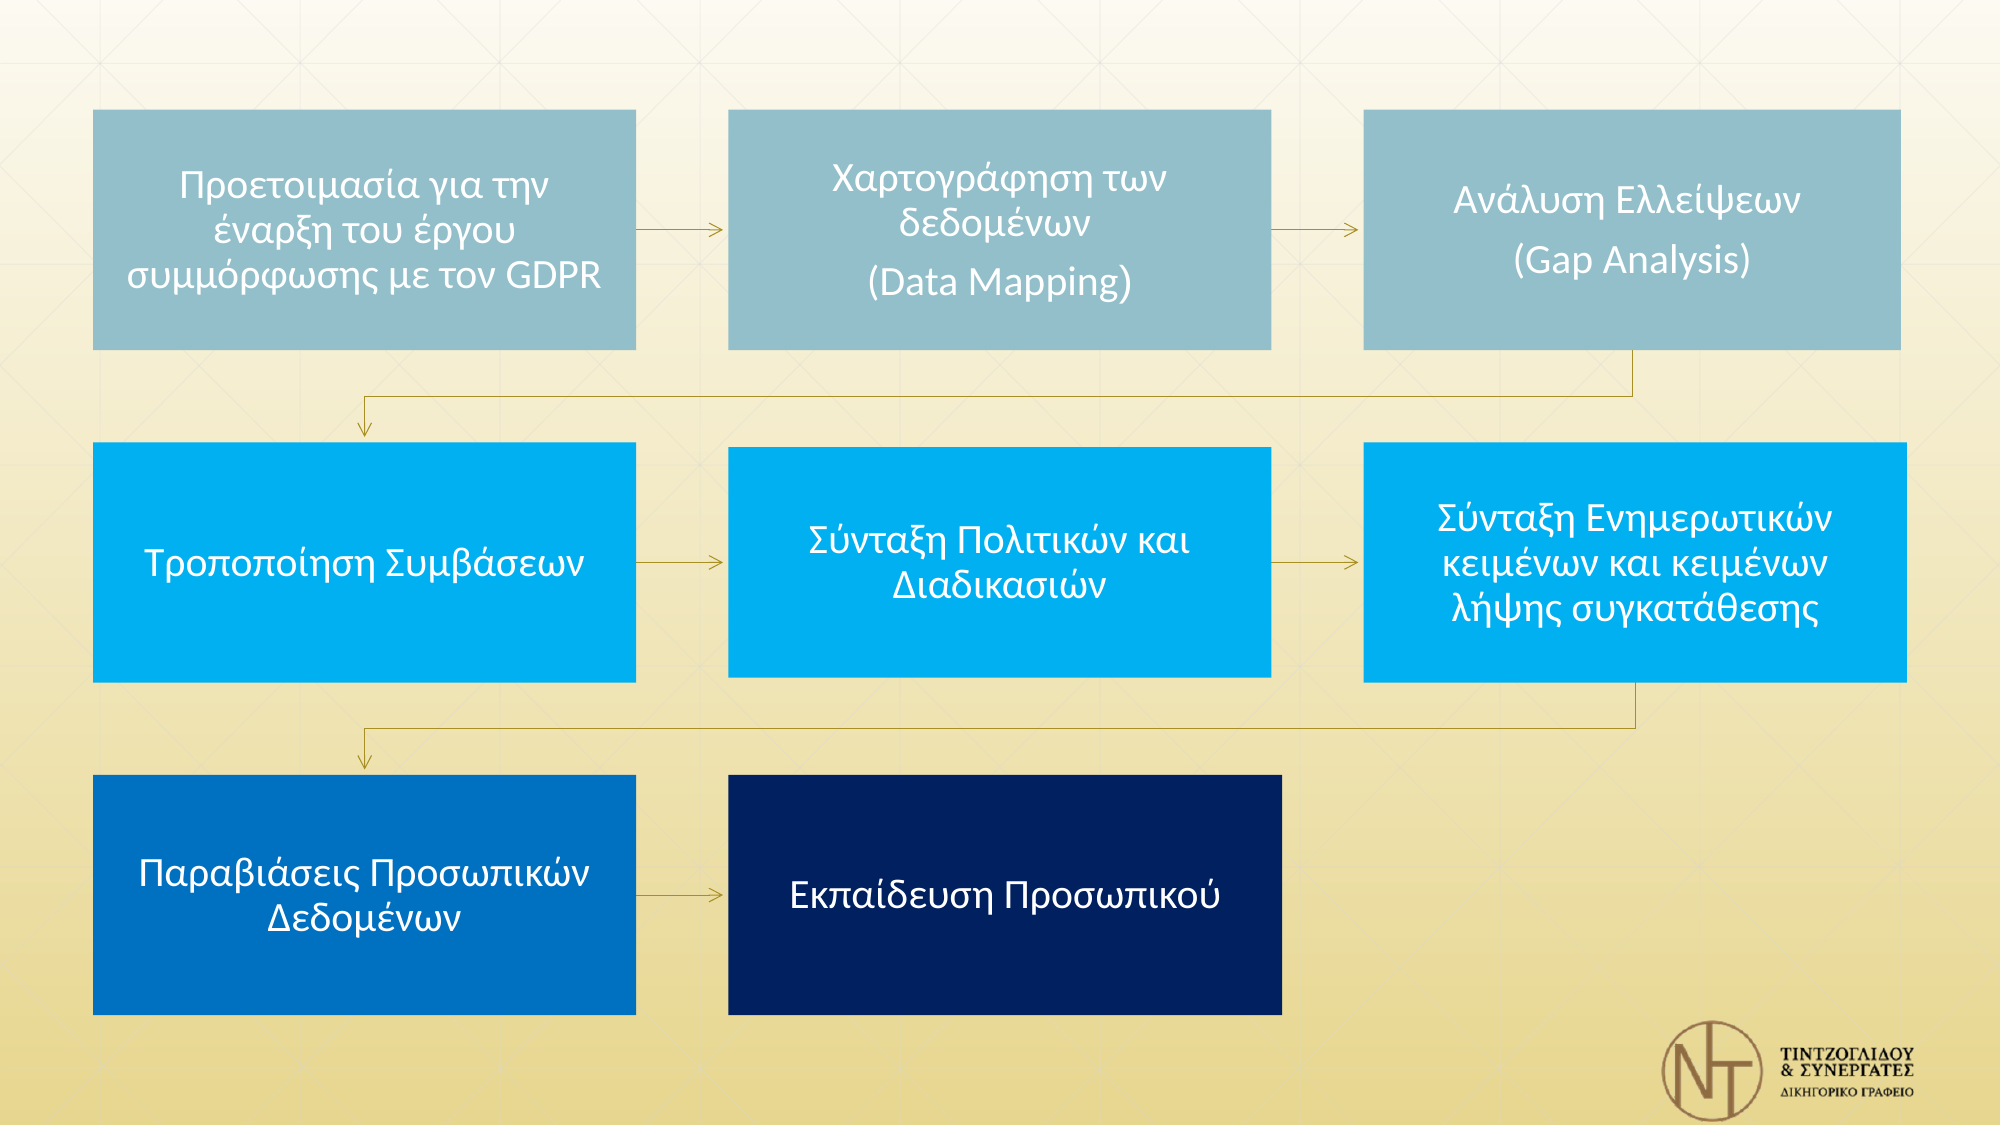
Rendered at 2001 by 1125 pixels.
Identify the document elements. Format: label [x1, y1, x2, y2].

text_box [28, 108, 1971, 1017]
picture [1661, 1020, 1914, 1122]
